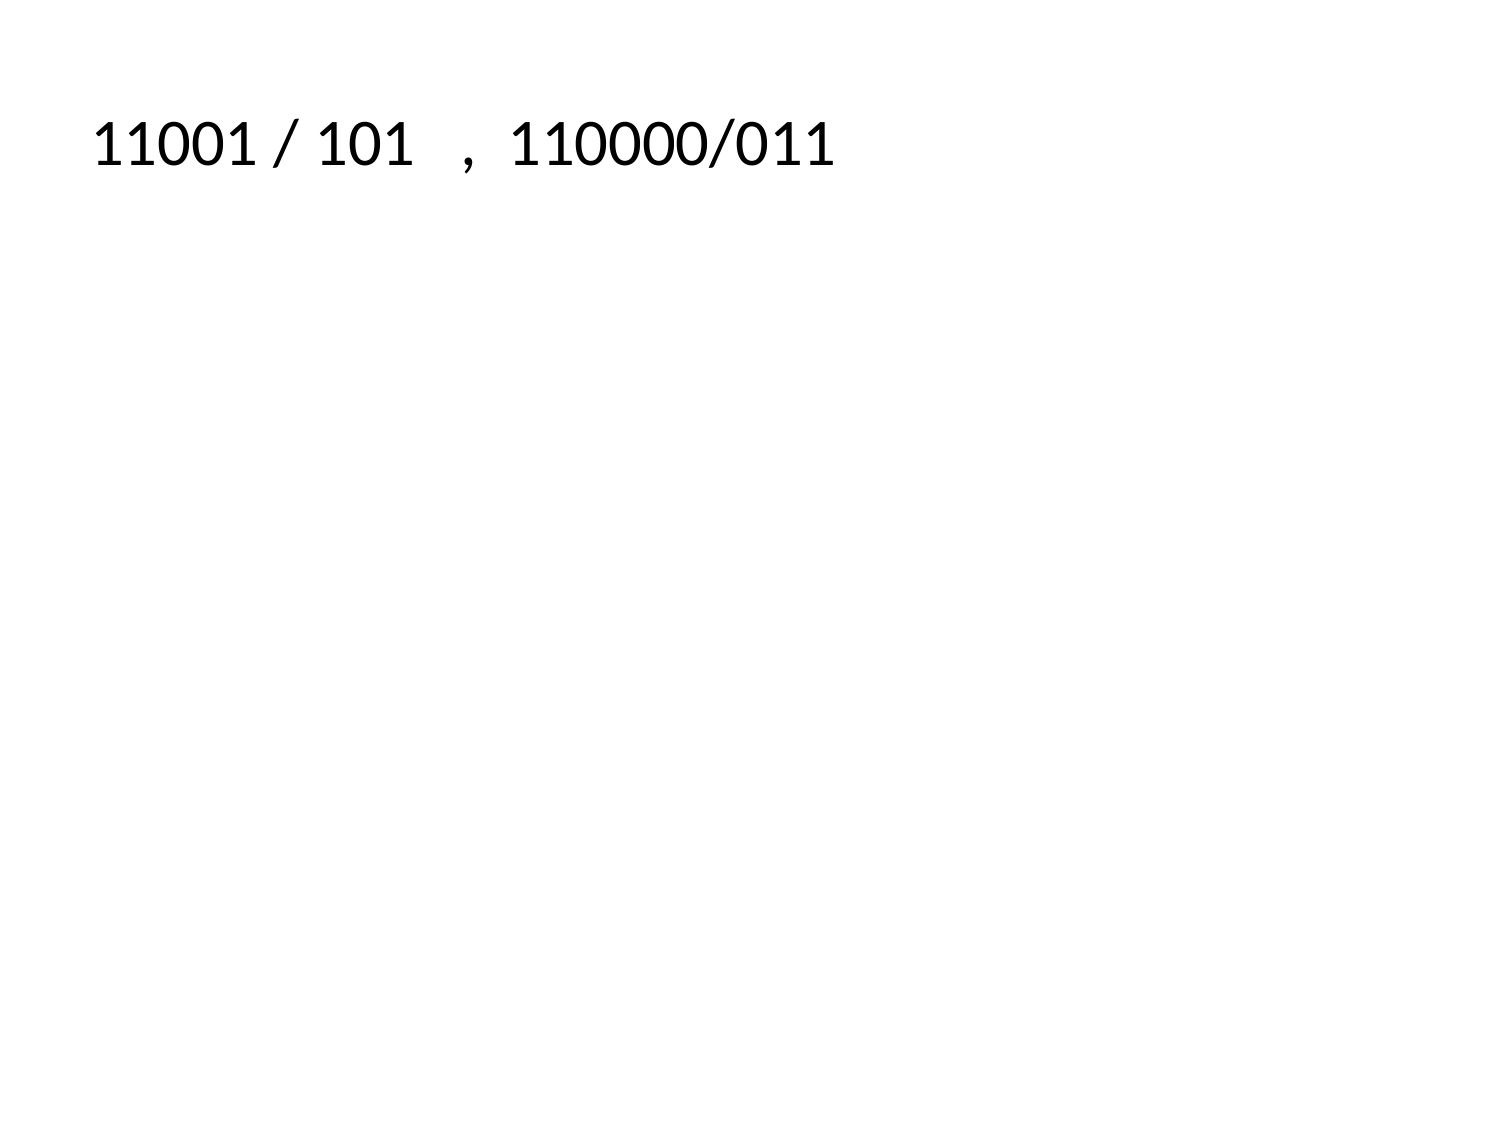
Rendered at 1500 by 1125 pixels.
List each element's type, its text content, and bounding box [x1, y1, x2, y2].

title 11001 / 101 , 110000/011 [75, 45, 1425, 233]
